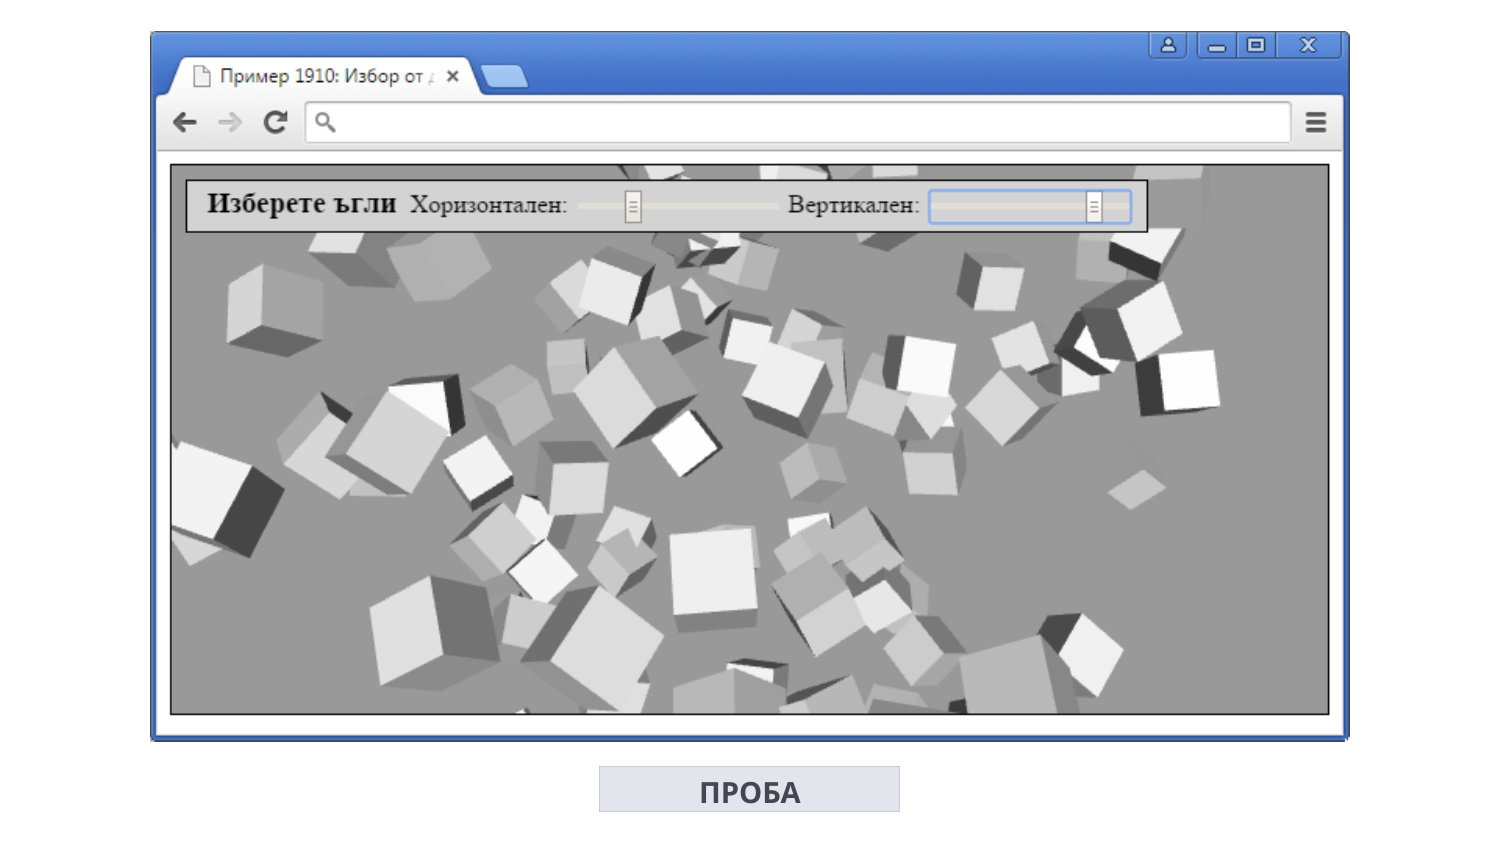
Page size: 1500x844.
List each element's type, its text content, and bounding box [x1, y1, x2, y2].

text_box ПРОБА [599, 766, 900, 812]
picture [149, 31, 1351, 742]
